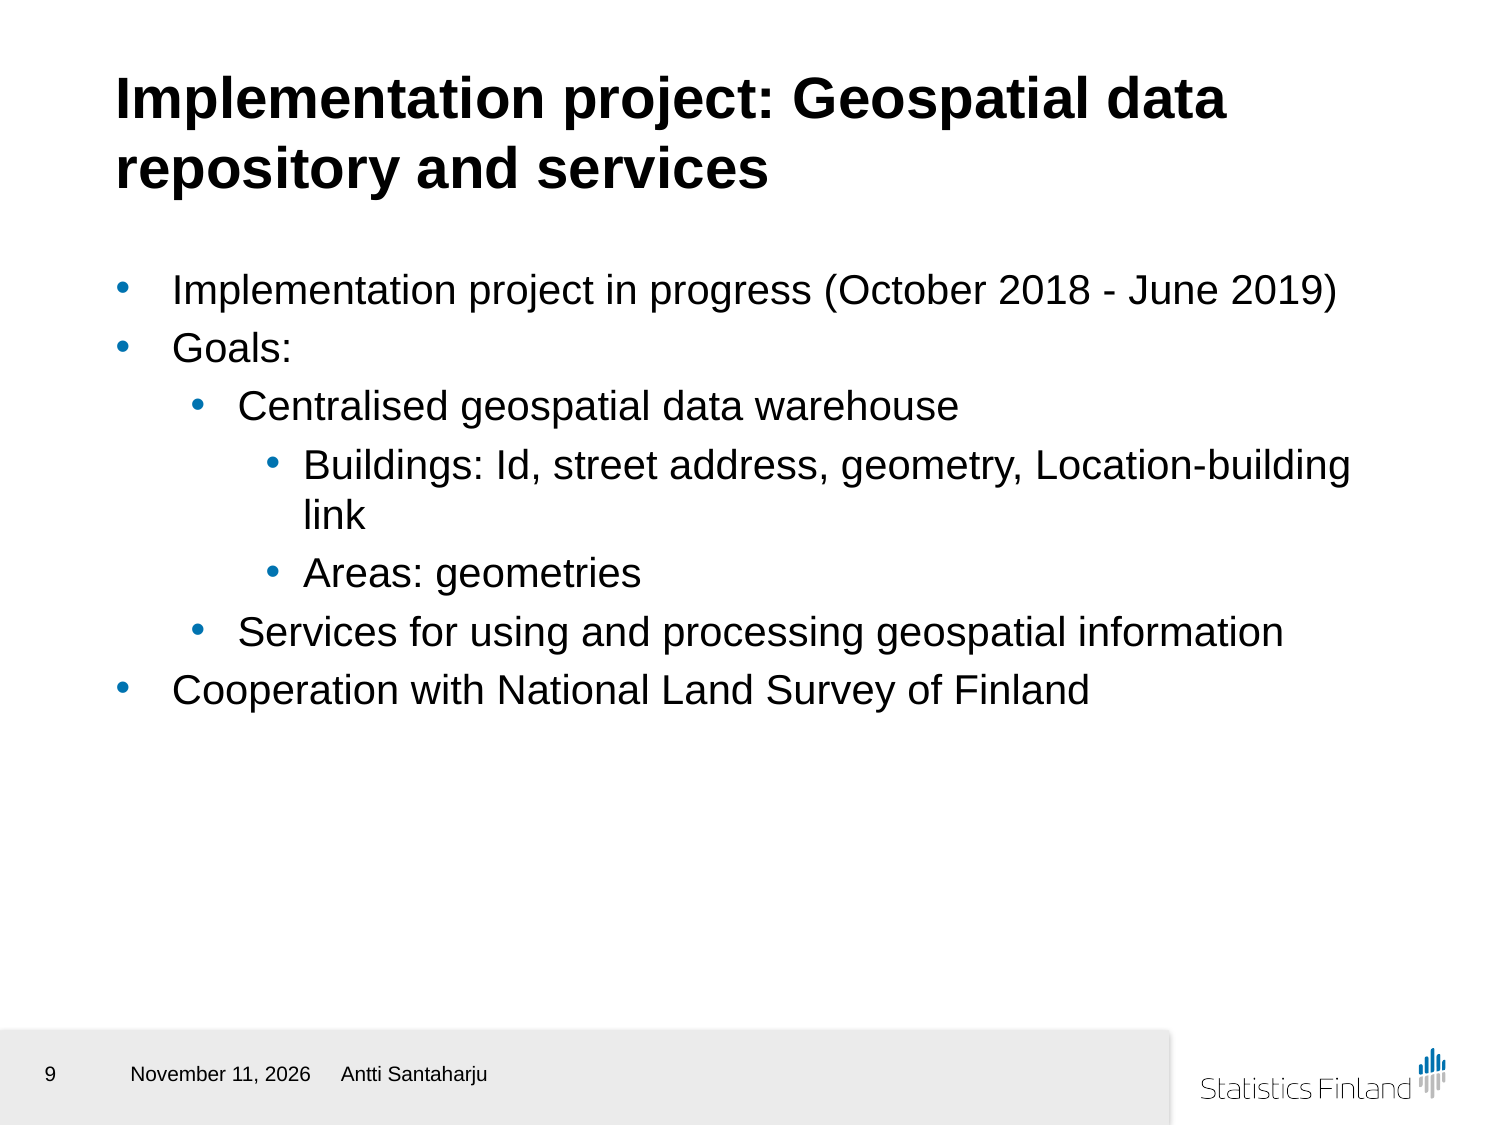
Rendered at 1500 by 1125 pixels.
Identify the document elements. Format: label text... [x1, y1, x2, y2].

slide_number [116, 1042, 325, 1103]
slide_number 9 [0, 1042, 116, 1103]
title Implementation project: Geospatial data repository and services [115, 60, 1385, 202]
footer Antti Santaharju [325, 1042, 801, 1103]
picture [1201, 1048, 1446, 1099]
list Implementation project in progress (October 2018 - June 2019) Goals: Centralised geospatial data warehouse Buildings: Id, street address, geometry, Location-building link Areas: geometries Services for using and processing geospatial information Cooperation with National Land Survey of Finland [115, 262, 1385, 987]
